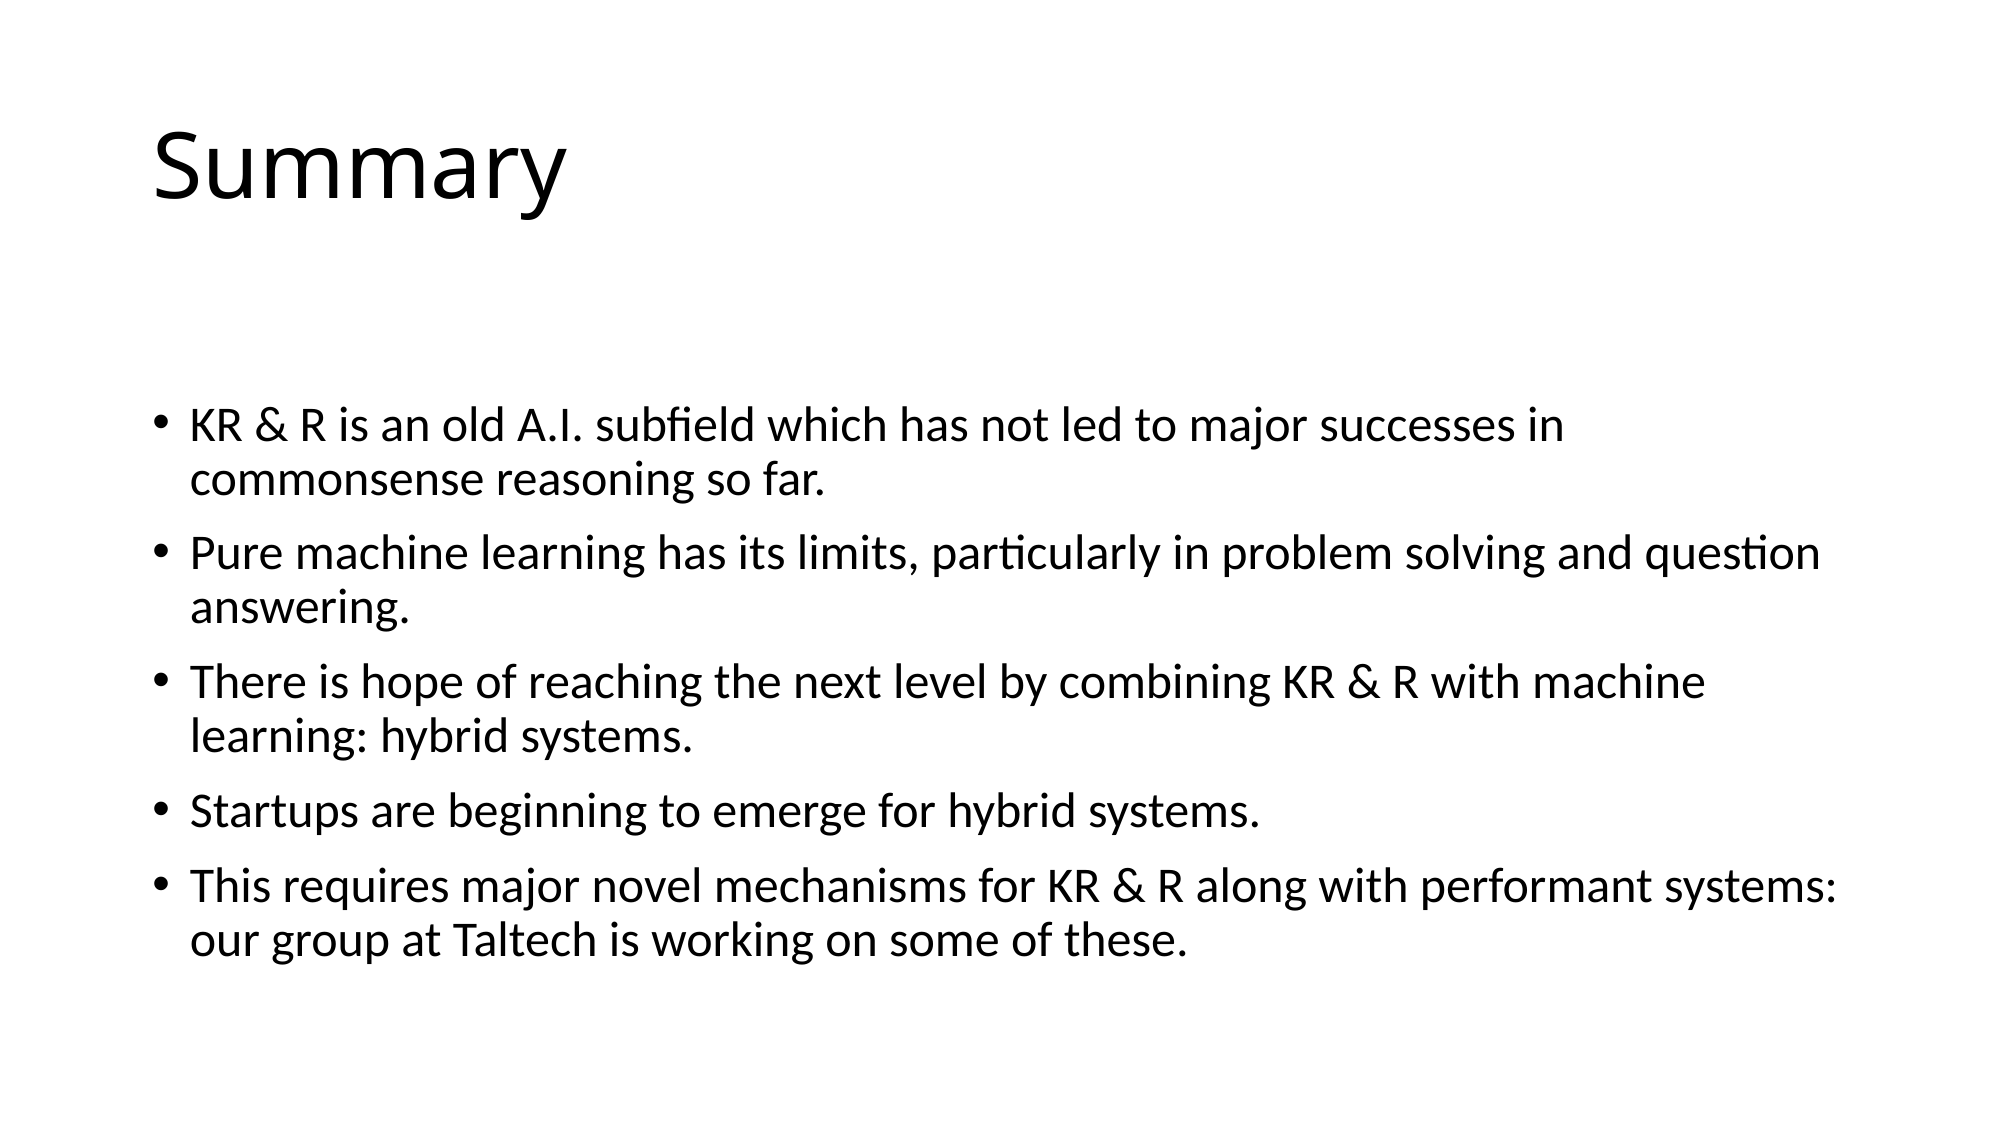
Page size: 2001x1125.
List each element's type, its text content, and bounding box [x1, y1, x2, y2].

list KR & R is an old A.I. subfield which has not led to major successes in commonsense reasoning so far. Pure machine learning has its limits, particularly in problem solving and question answering. There is hope of reaching the next level by combining KR & R with machine learning: hybrid systems. Startups are beginning to emerge for hybrid systems. This requires major novel mechanisms for KR & R along with performant systems: our group at Taltech is working on some of these. [137, 299, 1863, 1014]
title Summary [137, 59, 1863, 278]
